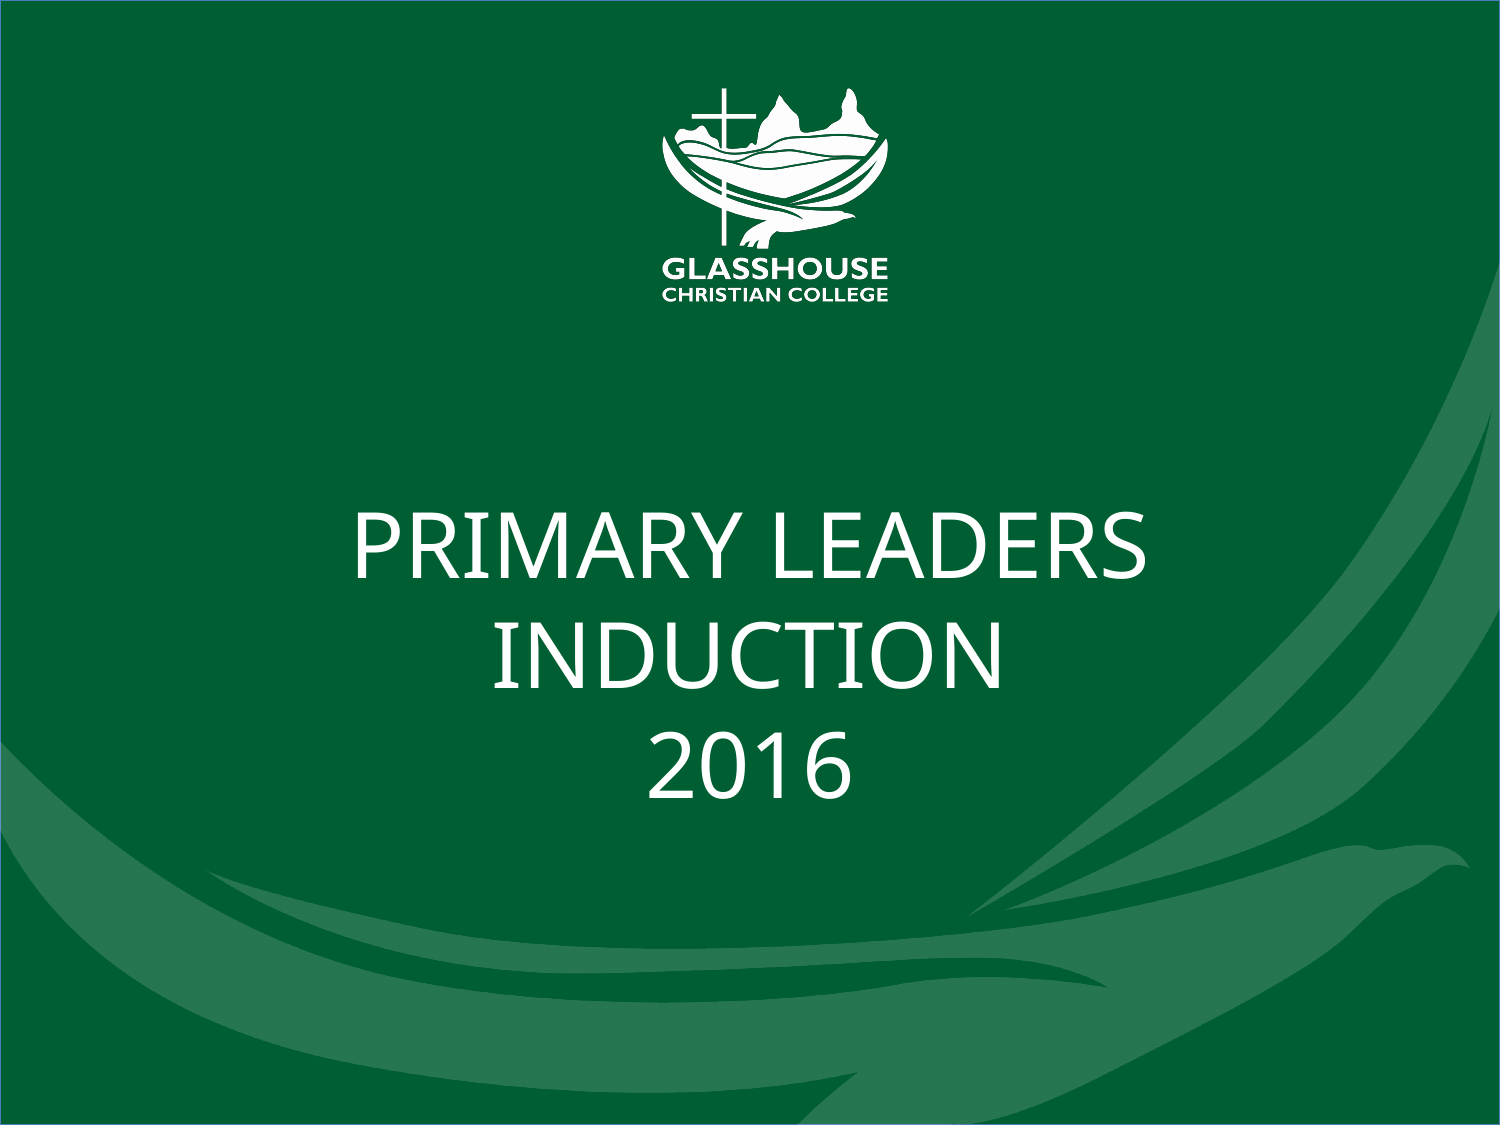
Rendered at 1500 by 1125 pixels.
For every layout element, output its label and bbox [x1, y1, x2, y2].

picture [0, 80, 1500, 1125]
text_box [0, 0, 1500, 257]
